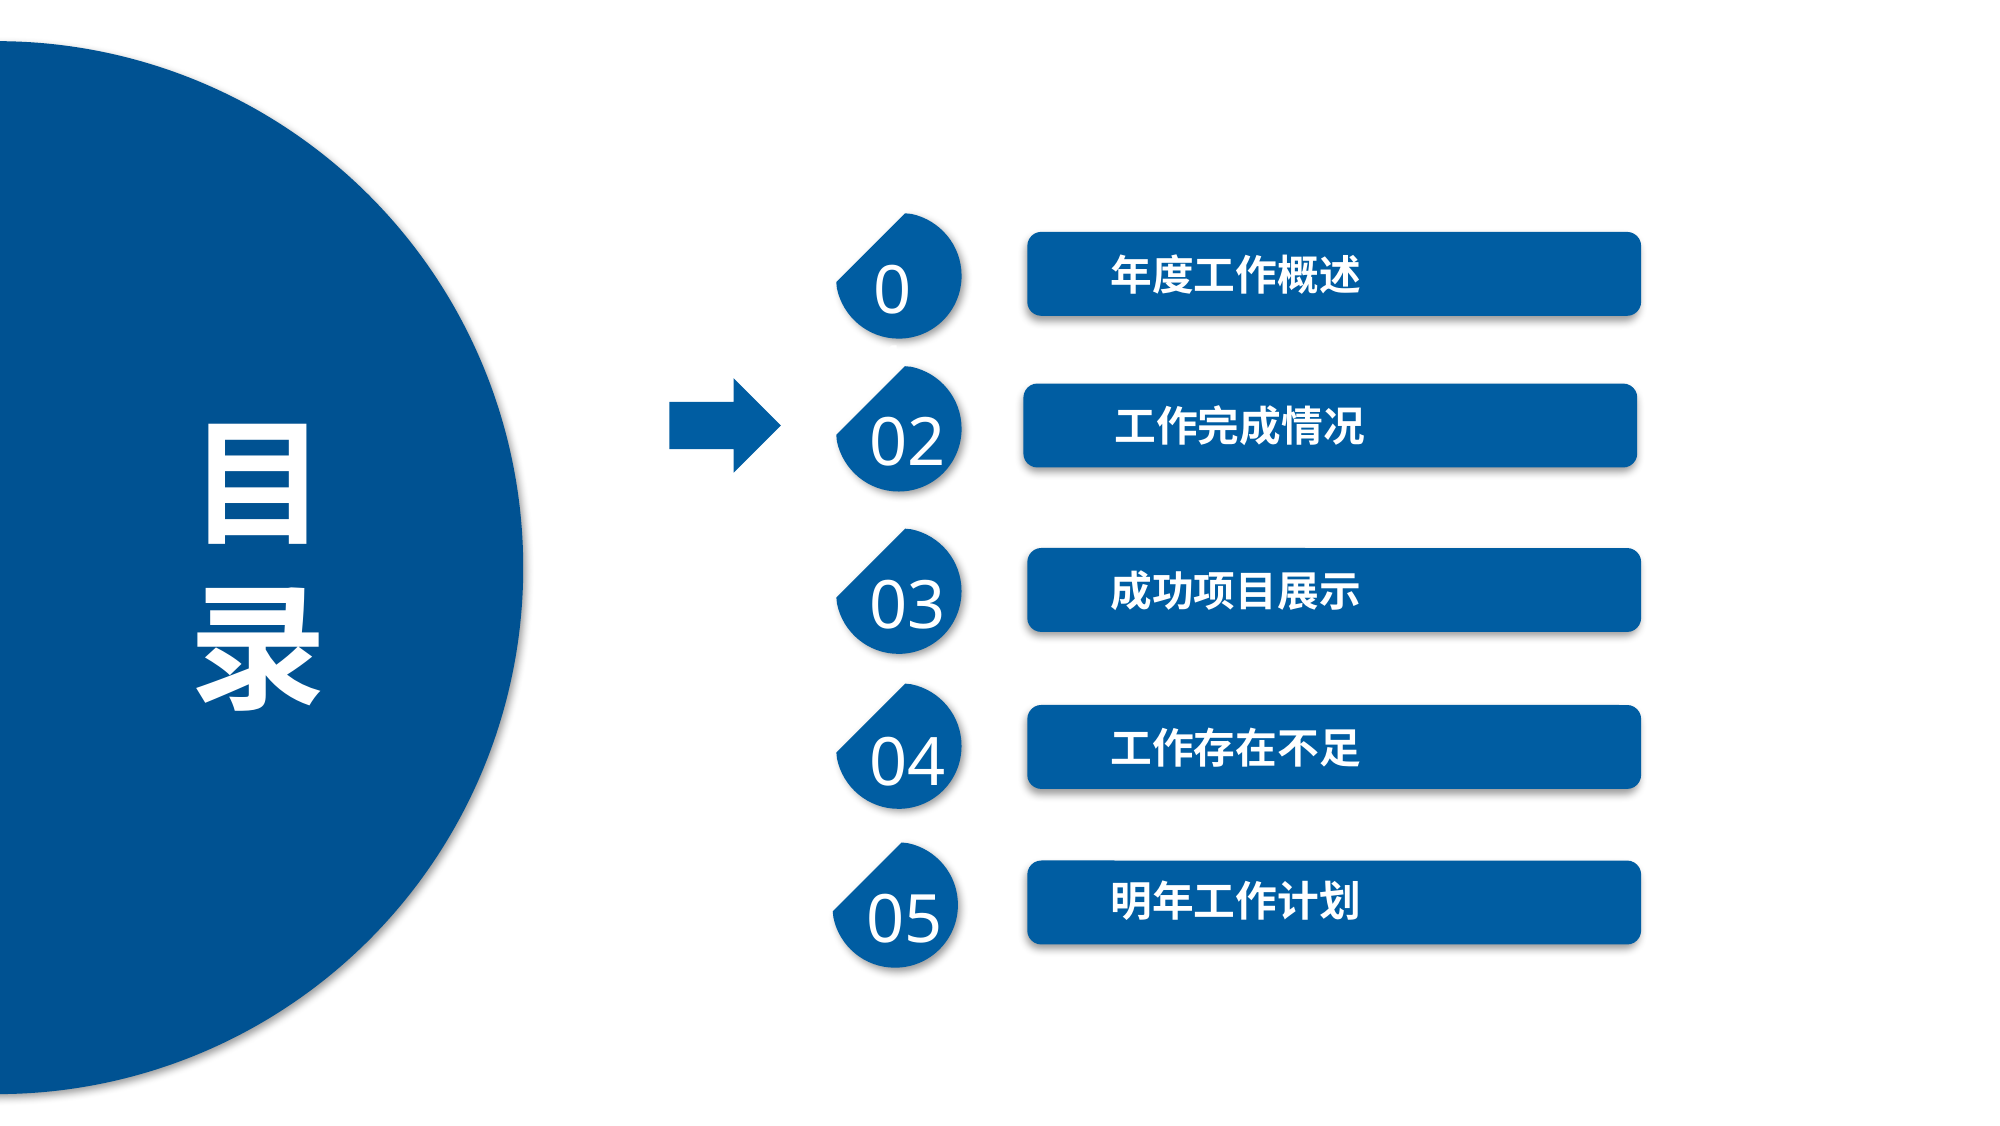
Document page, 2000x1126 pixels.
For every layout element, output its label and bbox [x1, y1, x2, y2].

text_box [843, 547, 971, 651]
text_box [843, 702, 971, 808]
text_box [667, 376, 783, 475]
text_box [1027, 704, 1642, 790]
text_box [840, 861, 974, 965]
text_box [1027, 547, 1642, 633]
text_box [843, 385, 971, 489]
text_box [1023, 383, 1638, 468]
text_box [843, 232, 971, 336]
text_box [1027, 231, 1642, 317]
text_box [1027, 860, 1642, 945]
text_box [0, 40, 524, 1095]
